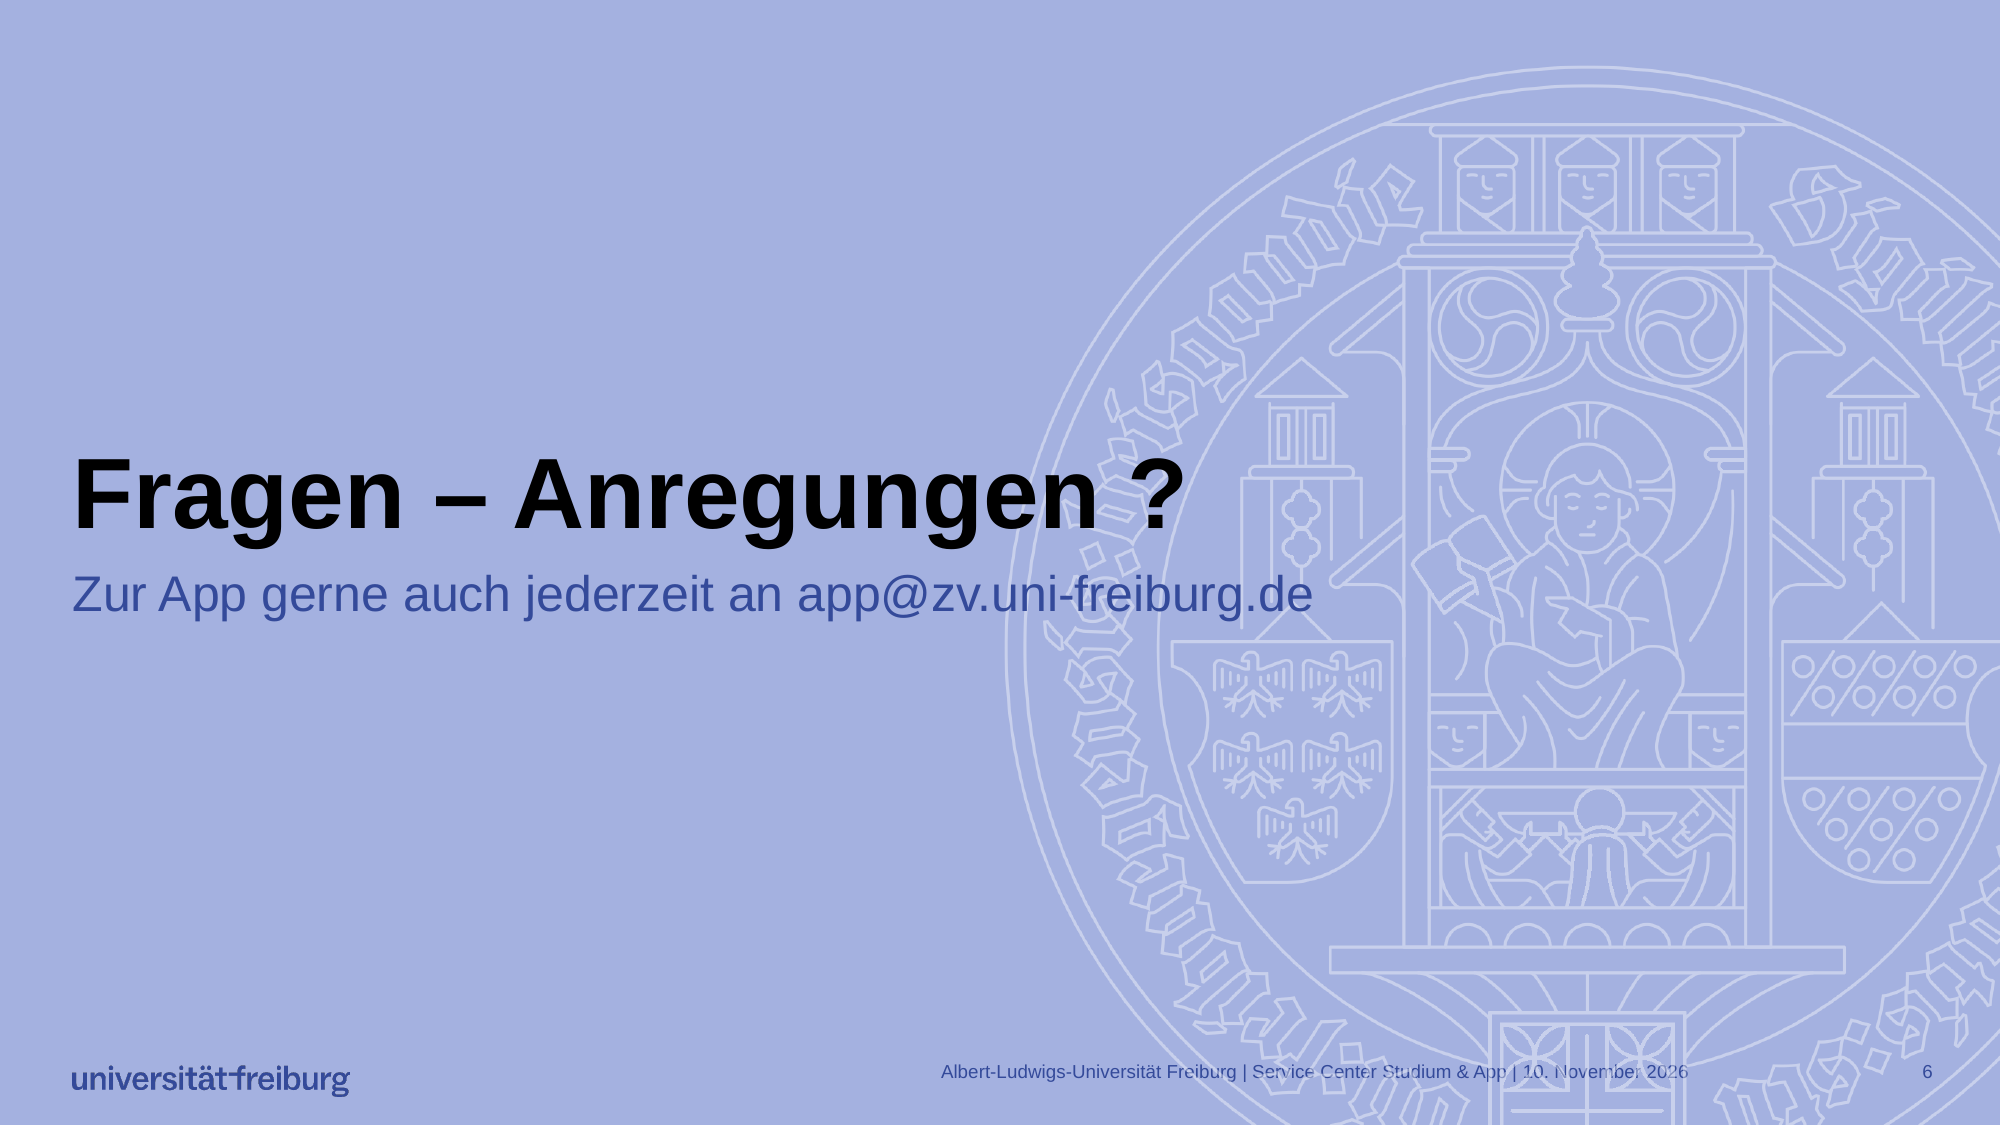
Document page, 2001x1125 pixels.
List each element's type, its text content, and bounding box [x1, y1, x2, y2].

list Zur App gerne auch jederzeit an app@zv.uni-freiburg.de [72, 562, 1933, 723]
footer Albert-Ludwigs-Universität Freiburg | Service Center Studium & App | [488, 1060, 1517, 1090]
title Fragen – Anregungen ? [72, 308, 1933, 546]
picture [72, 1065, 351, 1097]
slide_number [1517, 1060, 1754, 1090]
slide_number 6 [1873, 1060, 1933, 1090]
